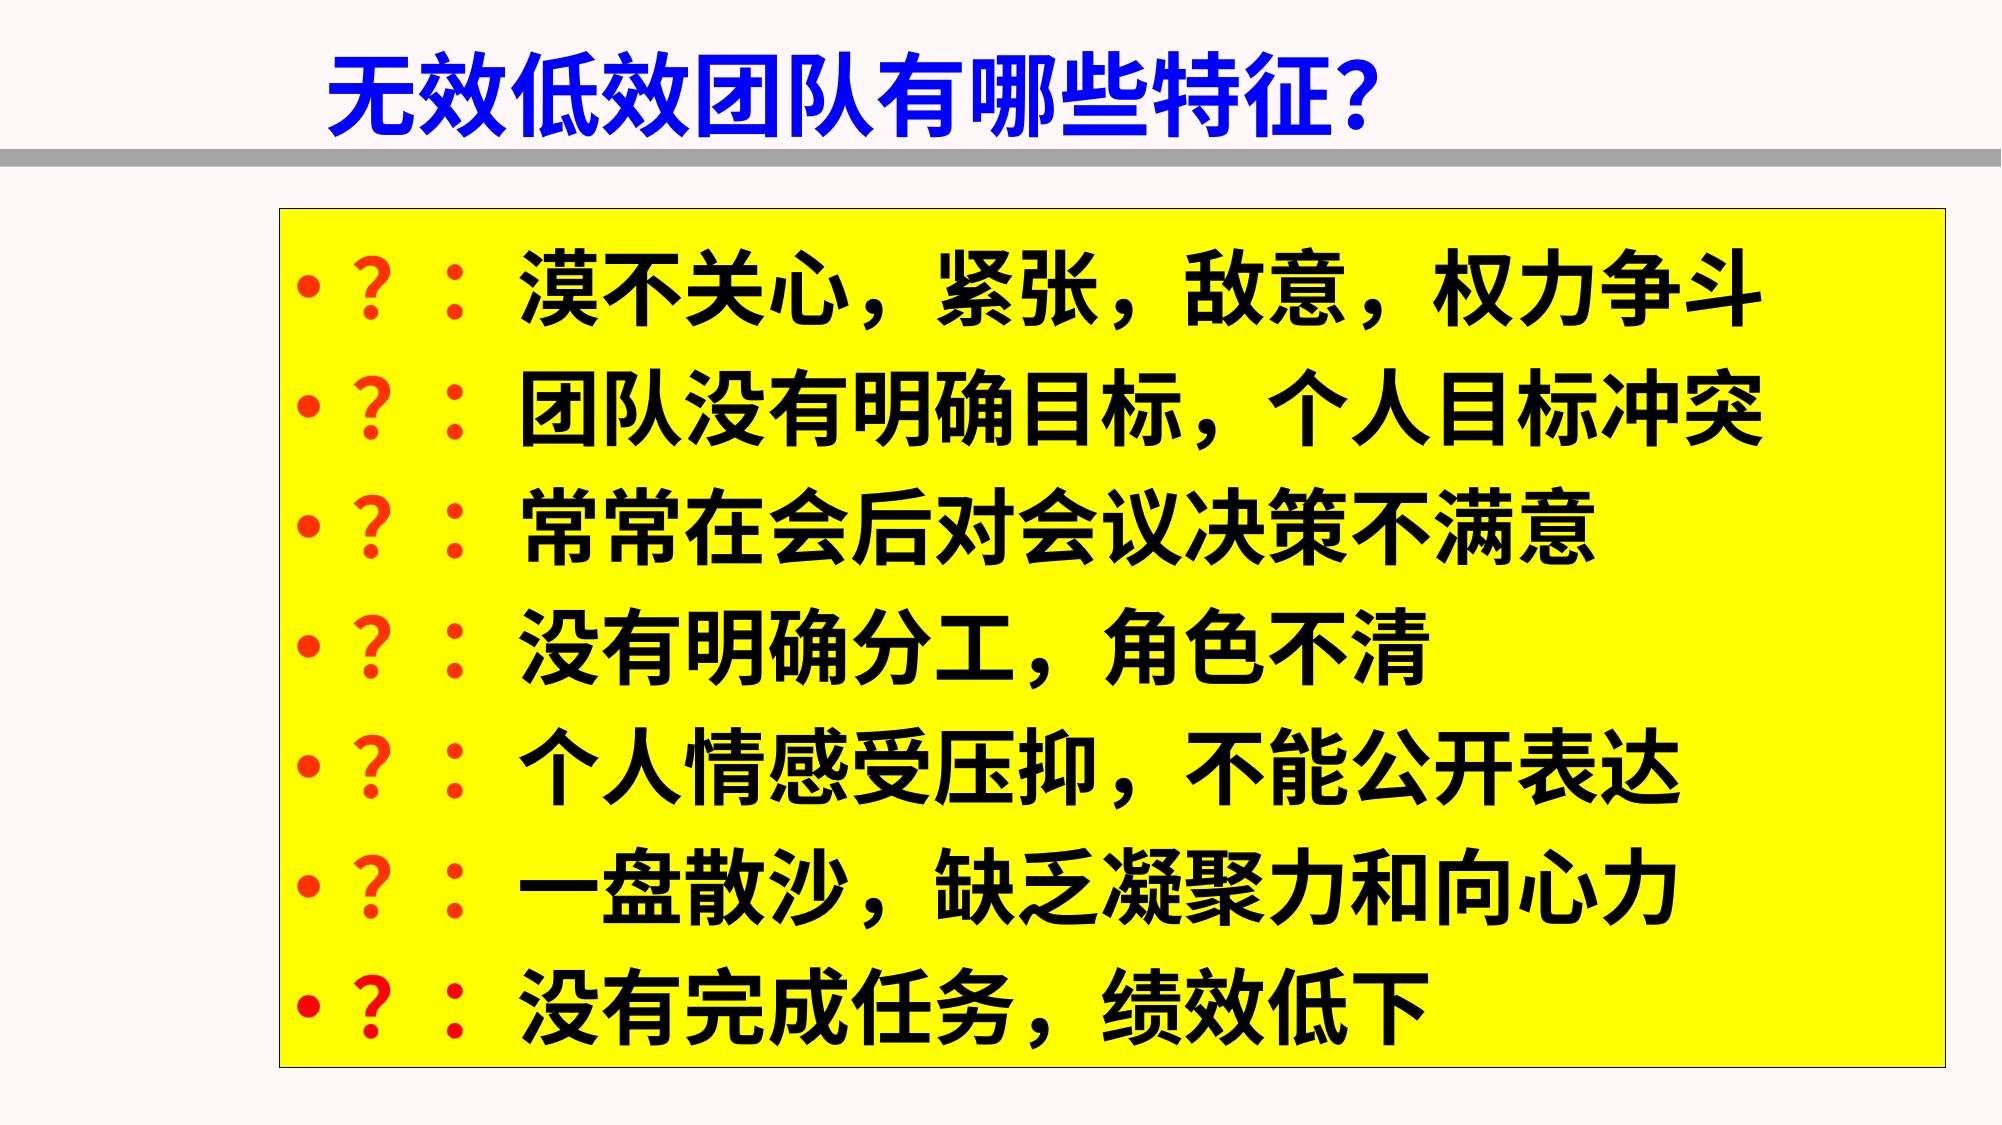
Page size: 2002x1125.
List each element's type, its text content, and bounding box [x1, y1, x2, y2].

title 无效低效团队有哪些特征？ [305, 30, 1447, 208]
list ？：漠不关心，紧张，敌意，权力争斗 ？：团队没有明确目标，个人目标冲突 ？：常常在会后对会议决策不满意 ？：没有明确分工，角色不清 ？：个人情感受压抑，不能公开表达 ？：一盘散沙，缺乏凝聚力和向心力 ？：没有完成任务，绩效低下 [279, 208, 1946, 1068]
